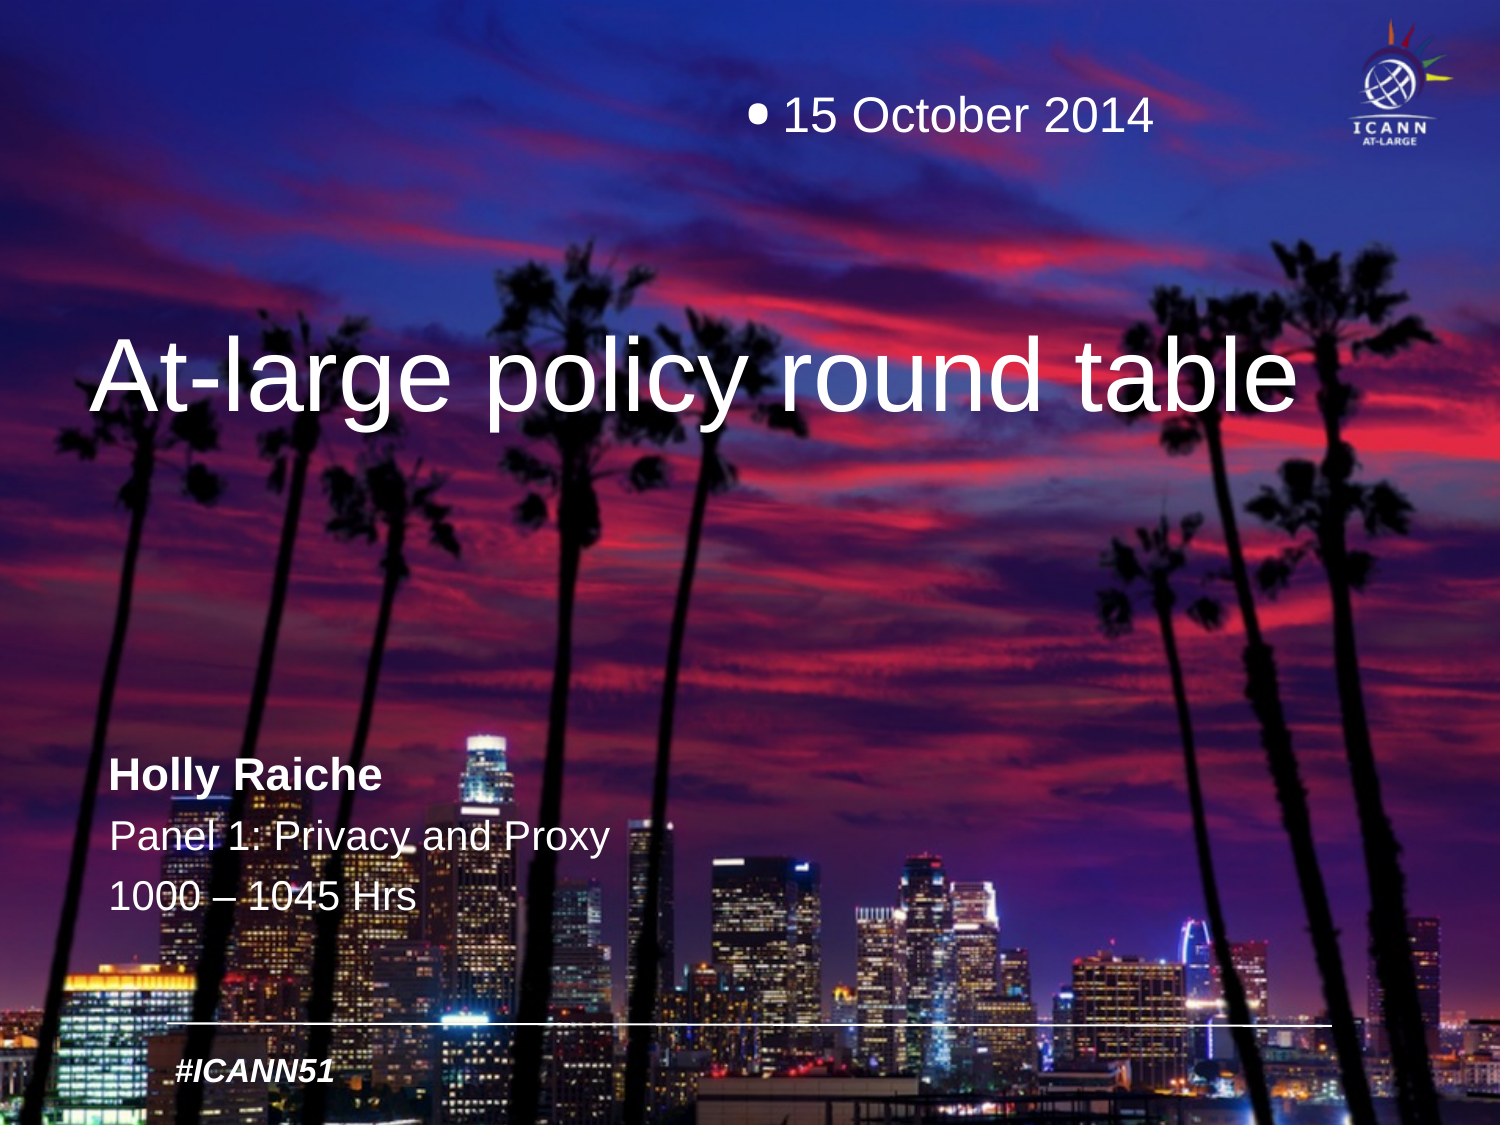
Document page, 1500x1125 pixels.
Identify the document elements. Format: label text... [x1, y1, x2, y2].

picture [0, 0, 1500, 1125]
text_box 15 October 2014 [706, 75, 1425, 175]
text_box Holly Raiche [71, 737, 984, 799]
text_box 1000 – 1045 Hrs [71, 861, 985, 923]
text_box Panel 1: Privacy and Proxy [72, 801, 985, 861]
text_box At-large policy round table [74, 299, 1425, 700]
